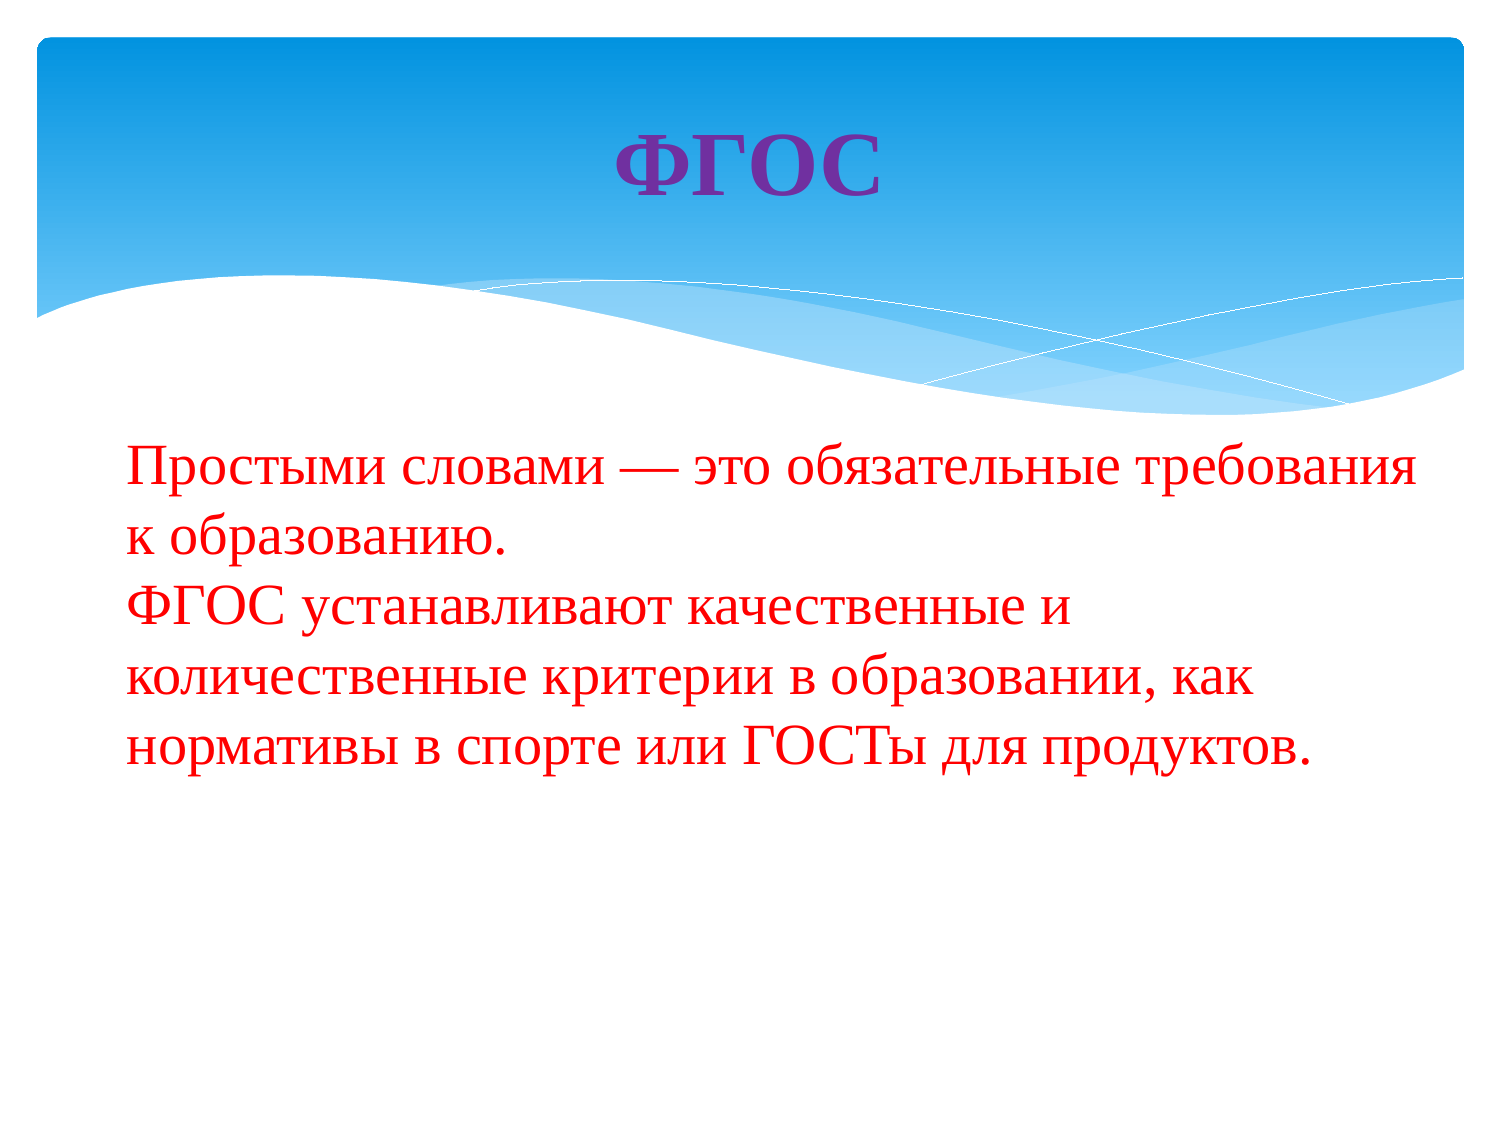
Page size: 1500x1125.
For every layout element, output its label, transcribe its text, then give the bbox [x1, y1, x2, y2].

text_box Простыми словами — это обязательные требования к образованию. ФГОС устанавливают качественные и количественные критерии в образовании, как нормативы в спорте или ГОСТы для продуктов. [112, 418, 1435, 784]
title ФГОС [75, 55, 1425, 261]
